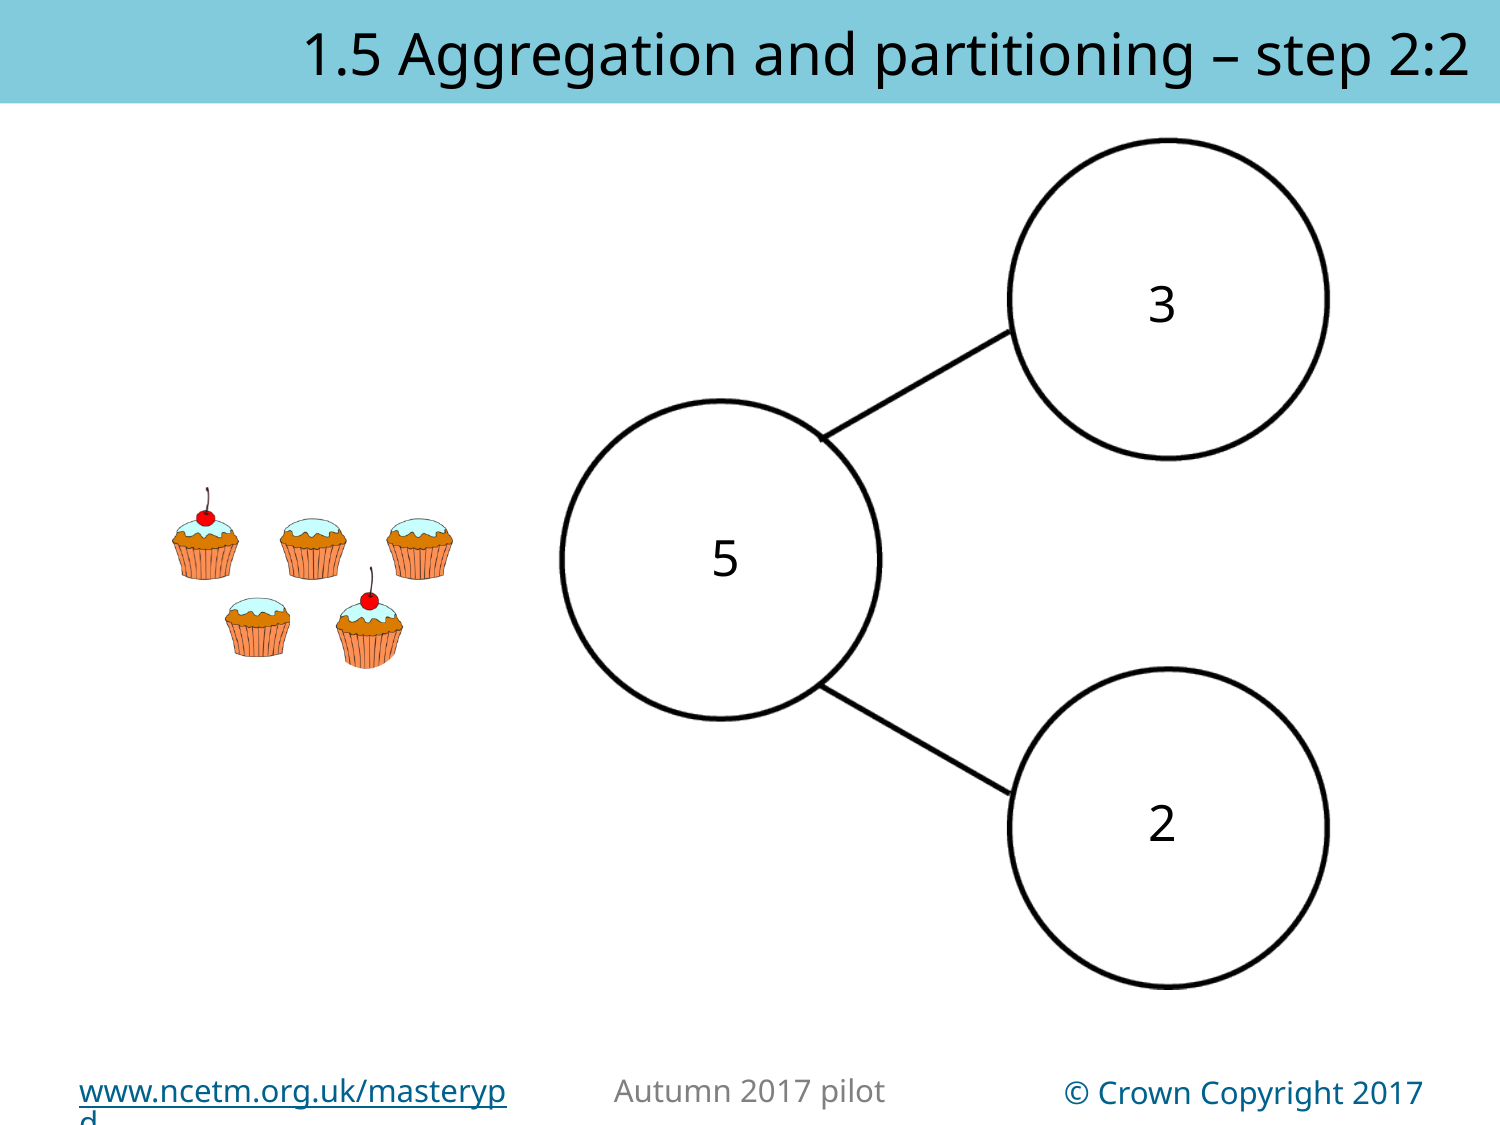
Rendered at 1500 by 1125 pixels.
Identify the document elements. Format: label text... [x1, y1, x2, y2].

list 1.5 Aggregation and partitioning – step 2:2 [0, 0, 1500, 104]
picture [277, 129, 1500, 991]
picture [218, 594, 290, 658]
picture [172, 486, 240, 587]
